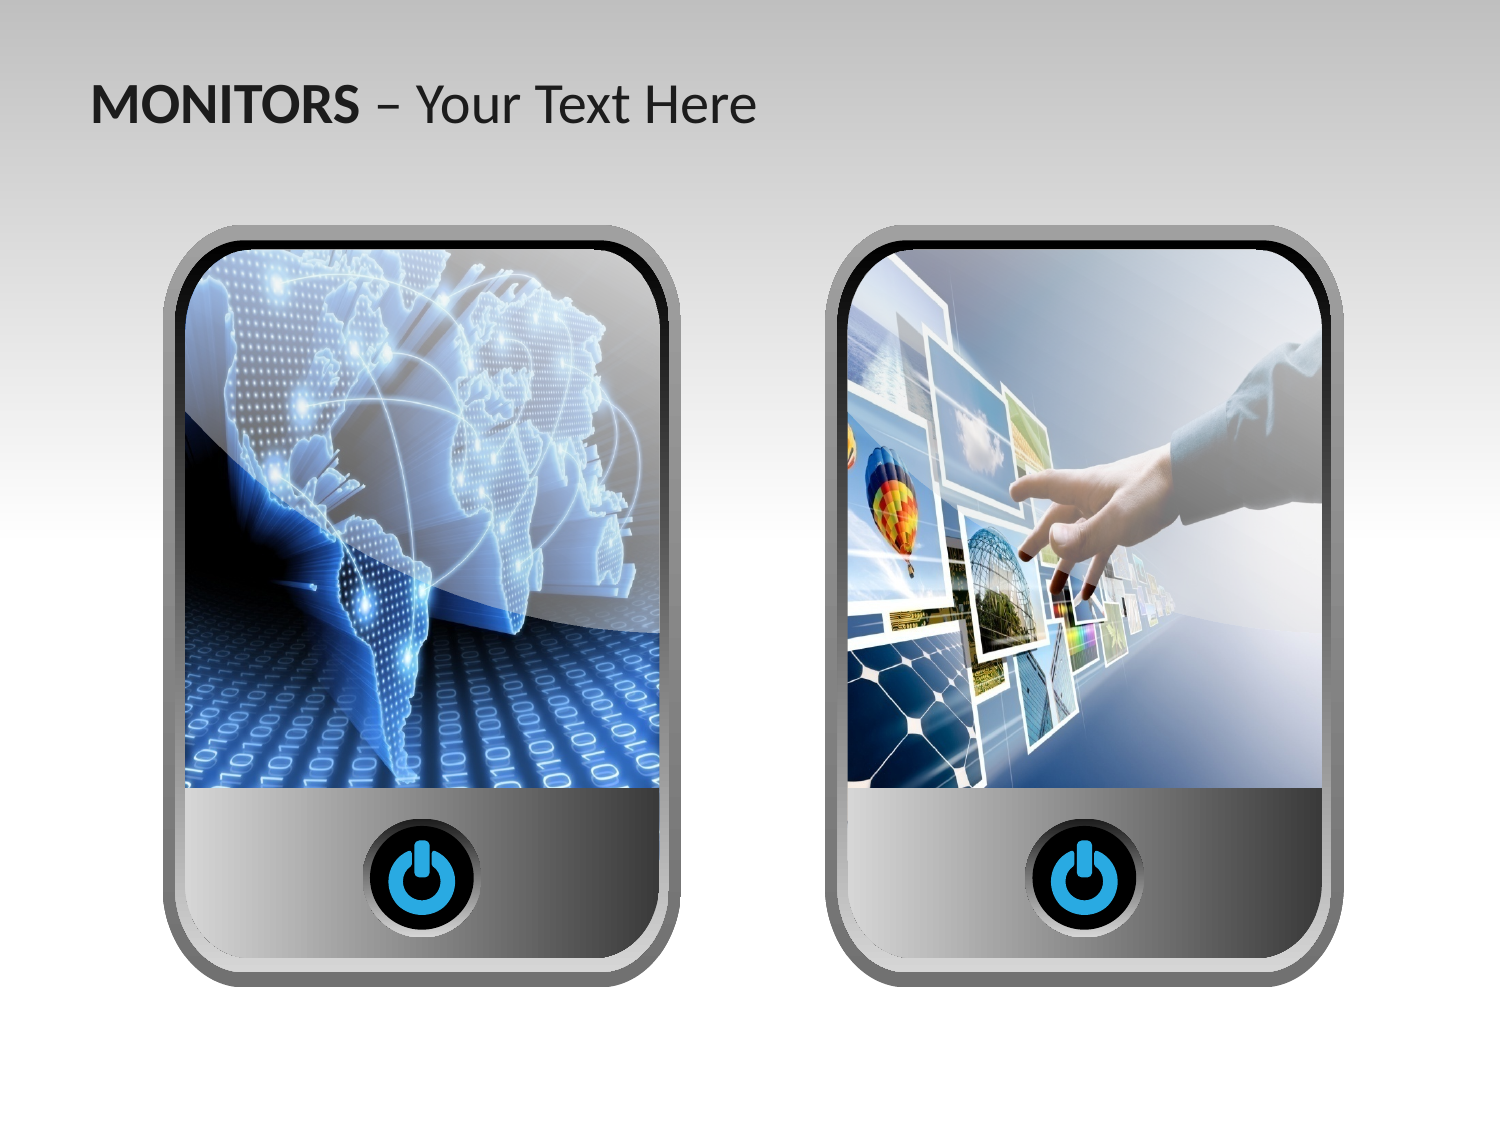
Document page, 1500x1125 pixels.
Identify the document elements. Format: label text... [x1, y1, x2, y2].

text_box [824, 224, 1344, 988]
text_box MONITORS – Your Text Here [75, 50, 1000, 150]
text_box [162, 224, 682, 988]
